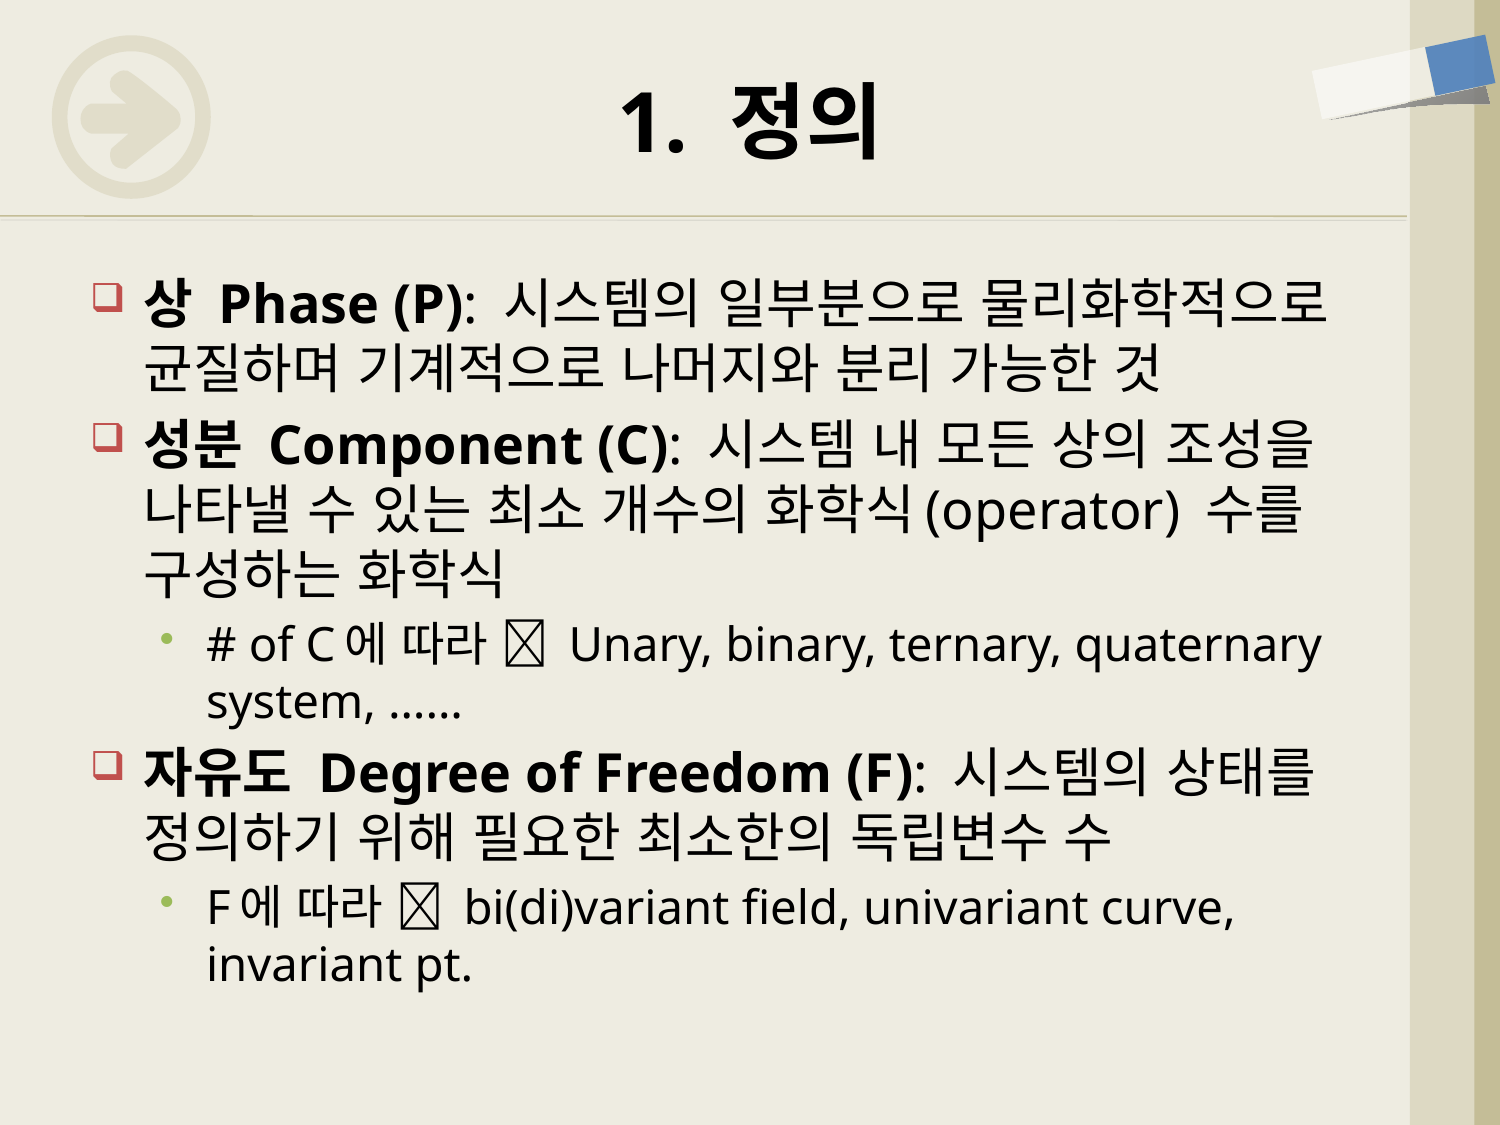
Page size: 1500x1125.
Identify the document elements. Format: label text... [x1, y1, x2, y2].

list 상 Phase (P): 시스템의 일부분으로 물리화학적으로 균질하며 기계적으로 나머지와 분리 가능한 것 성분 Component (C): 시스템 내 모든 상의 조성을 나타낼 수 있는 최소 개수의 화학식(operator) 수를 구성하는 화학식 # of C에 따라  Unary, binary, ternary, quaternary system, …… 자유도 Degree of Freedom (F): 시스템의 상태를 정의하기 위해 필요한 최소한의 독립변수 수 F에 따라  bi(di)variant field, univariant curve, invariant pt. [75, 262, 1406, 1005]
title 1. 정의 [75, 24, 1425, 213]
